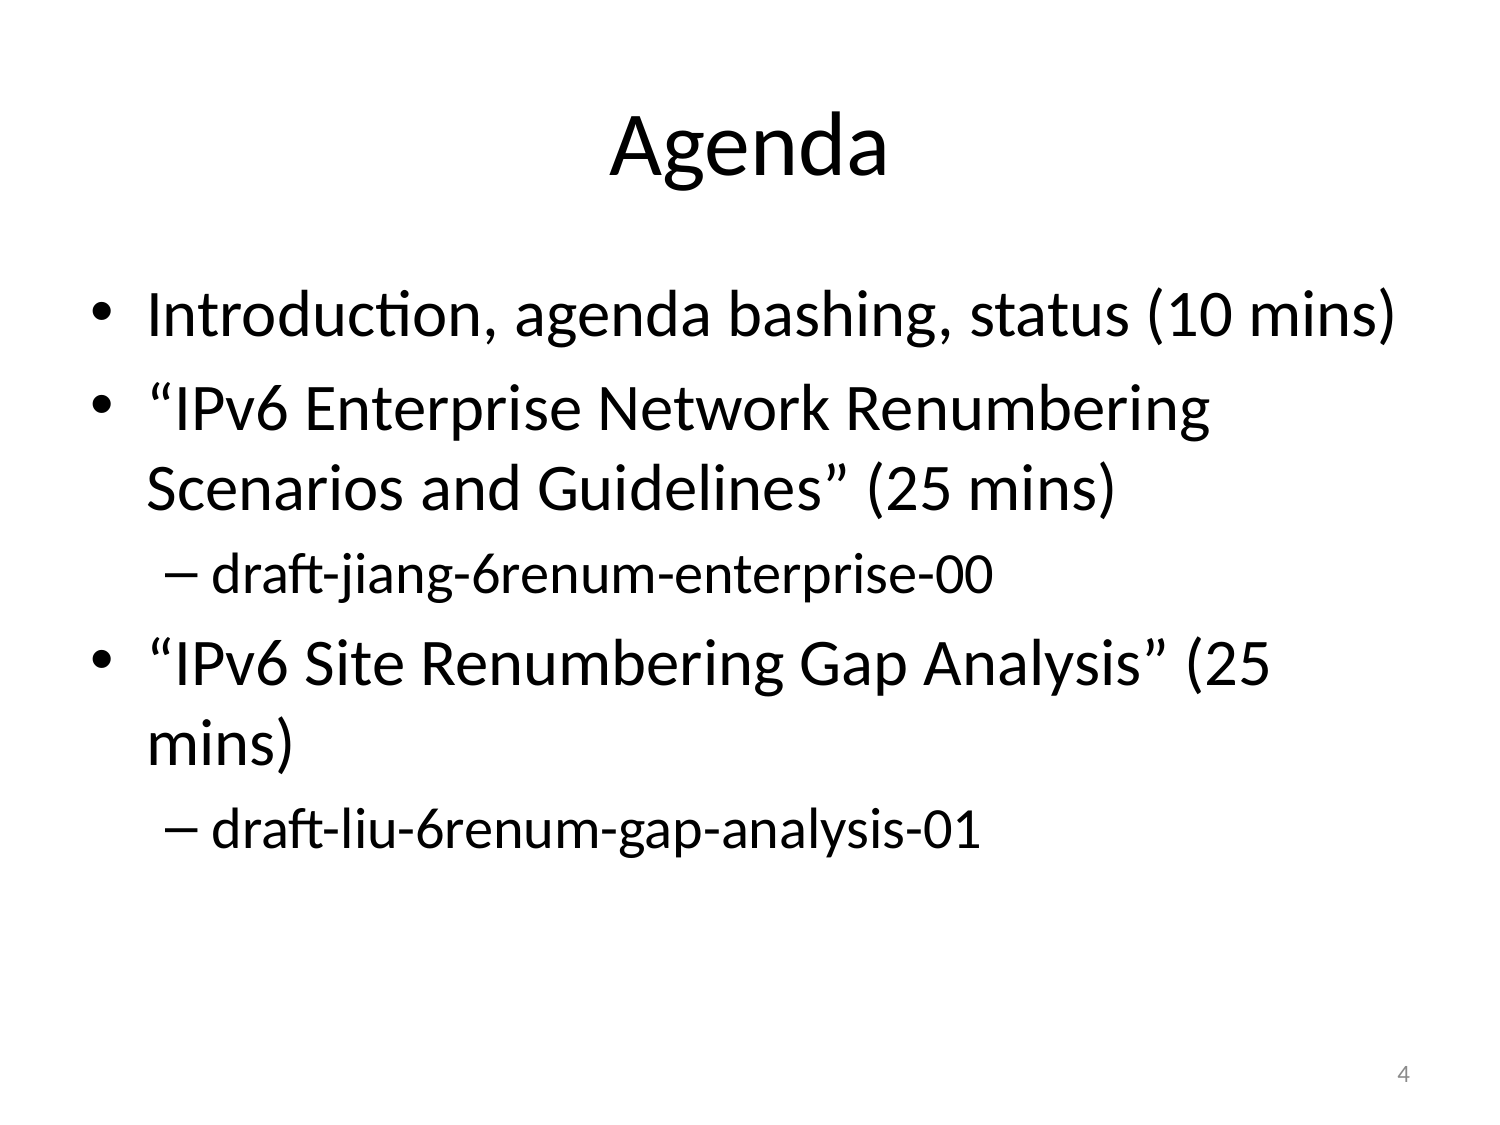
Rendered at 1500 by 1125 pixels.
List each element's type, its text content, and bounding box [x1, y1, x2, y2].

title Agenda [75, 45, 1425, 233]
list Introduction, agenda bashing, status (10 mins) “IPv6 Enterprise Network Renumbering Scenarios and Guidelines” (25 mins) draft-jiang-6renum-enterprise-00 “IPv6 Site Renumbering Gap Analysis” (25 mins) draft-liu-6renum-gap-analysis-01 [75, 262, 1425, 1005]
slide_number 4 [1074, 1042, 1425, 1103]
